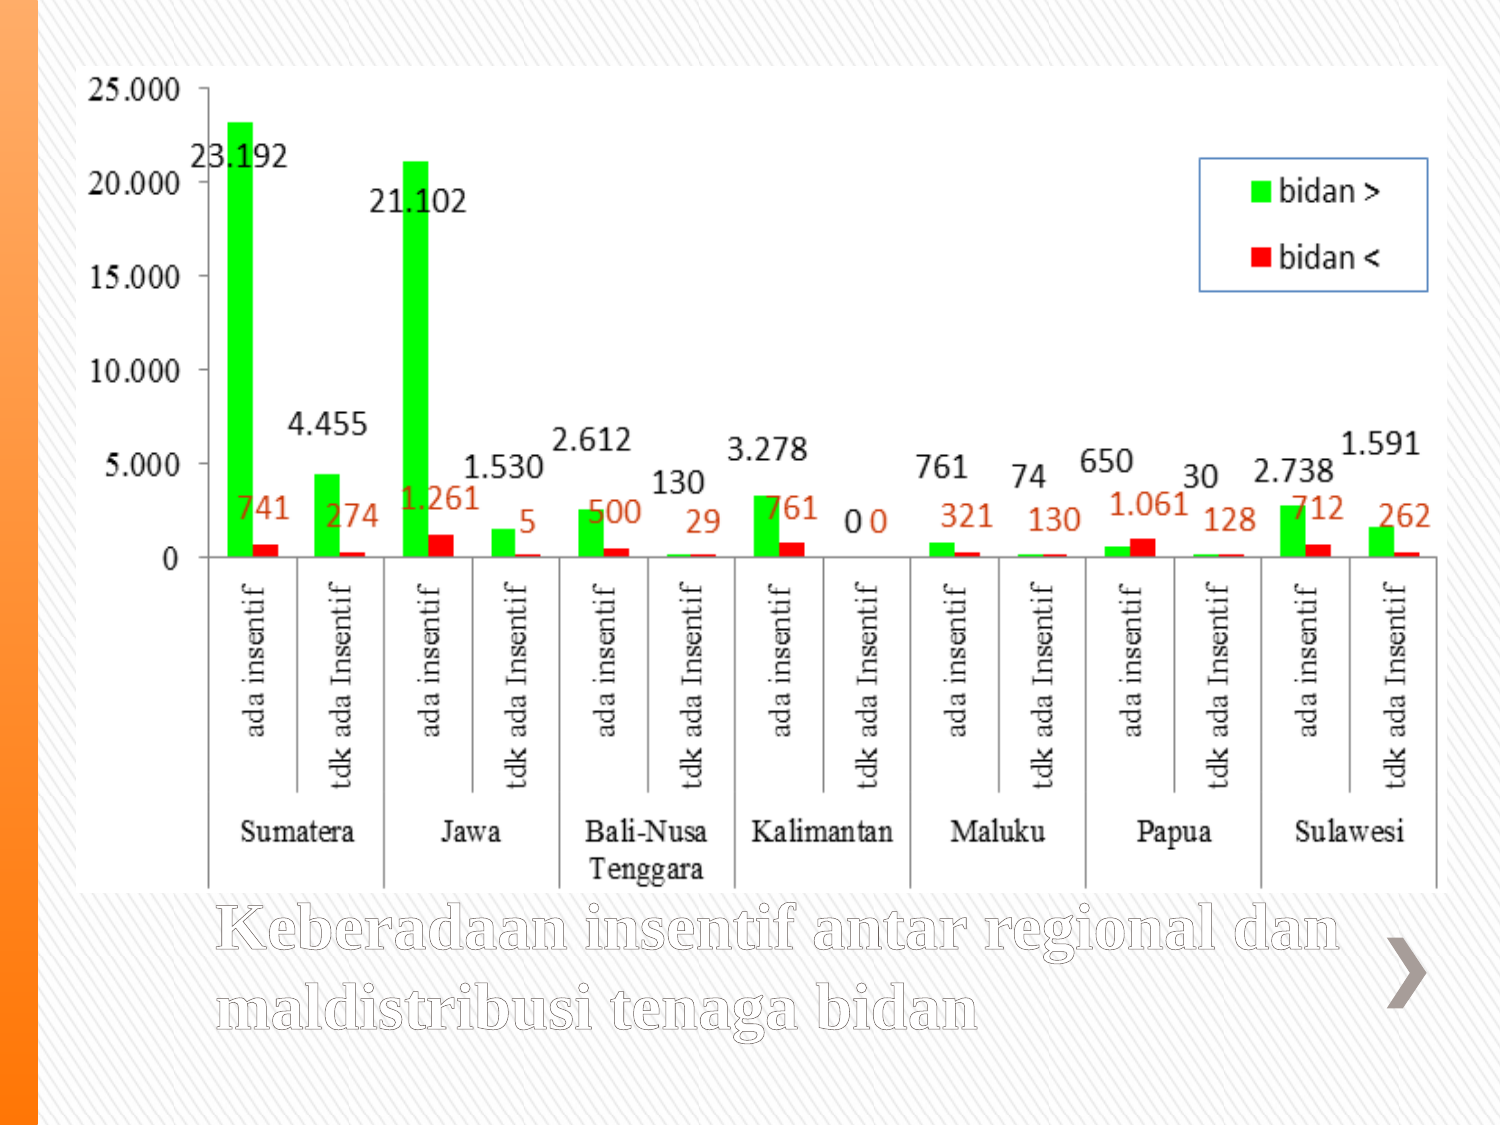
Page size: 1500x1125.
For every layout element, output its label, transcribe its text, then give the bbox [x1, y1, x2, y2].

table_cell 1 [0, 281, 37, 285]
picture [76, 66, 1448, 894]
title Keberadaan insentif antar regional dan maldistribusi tenaga bidan [200, 905, 1388, 1050]
